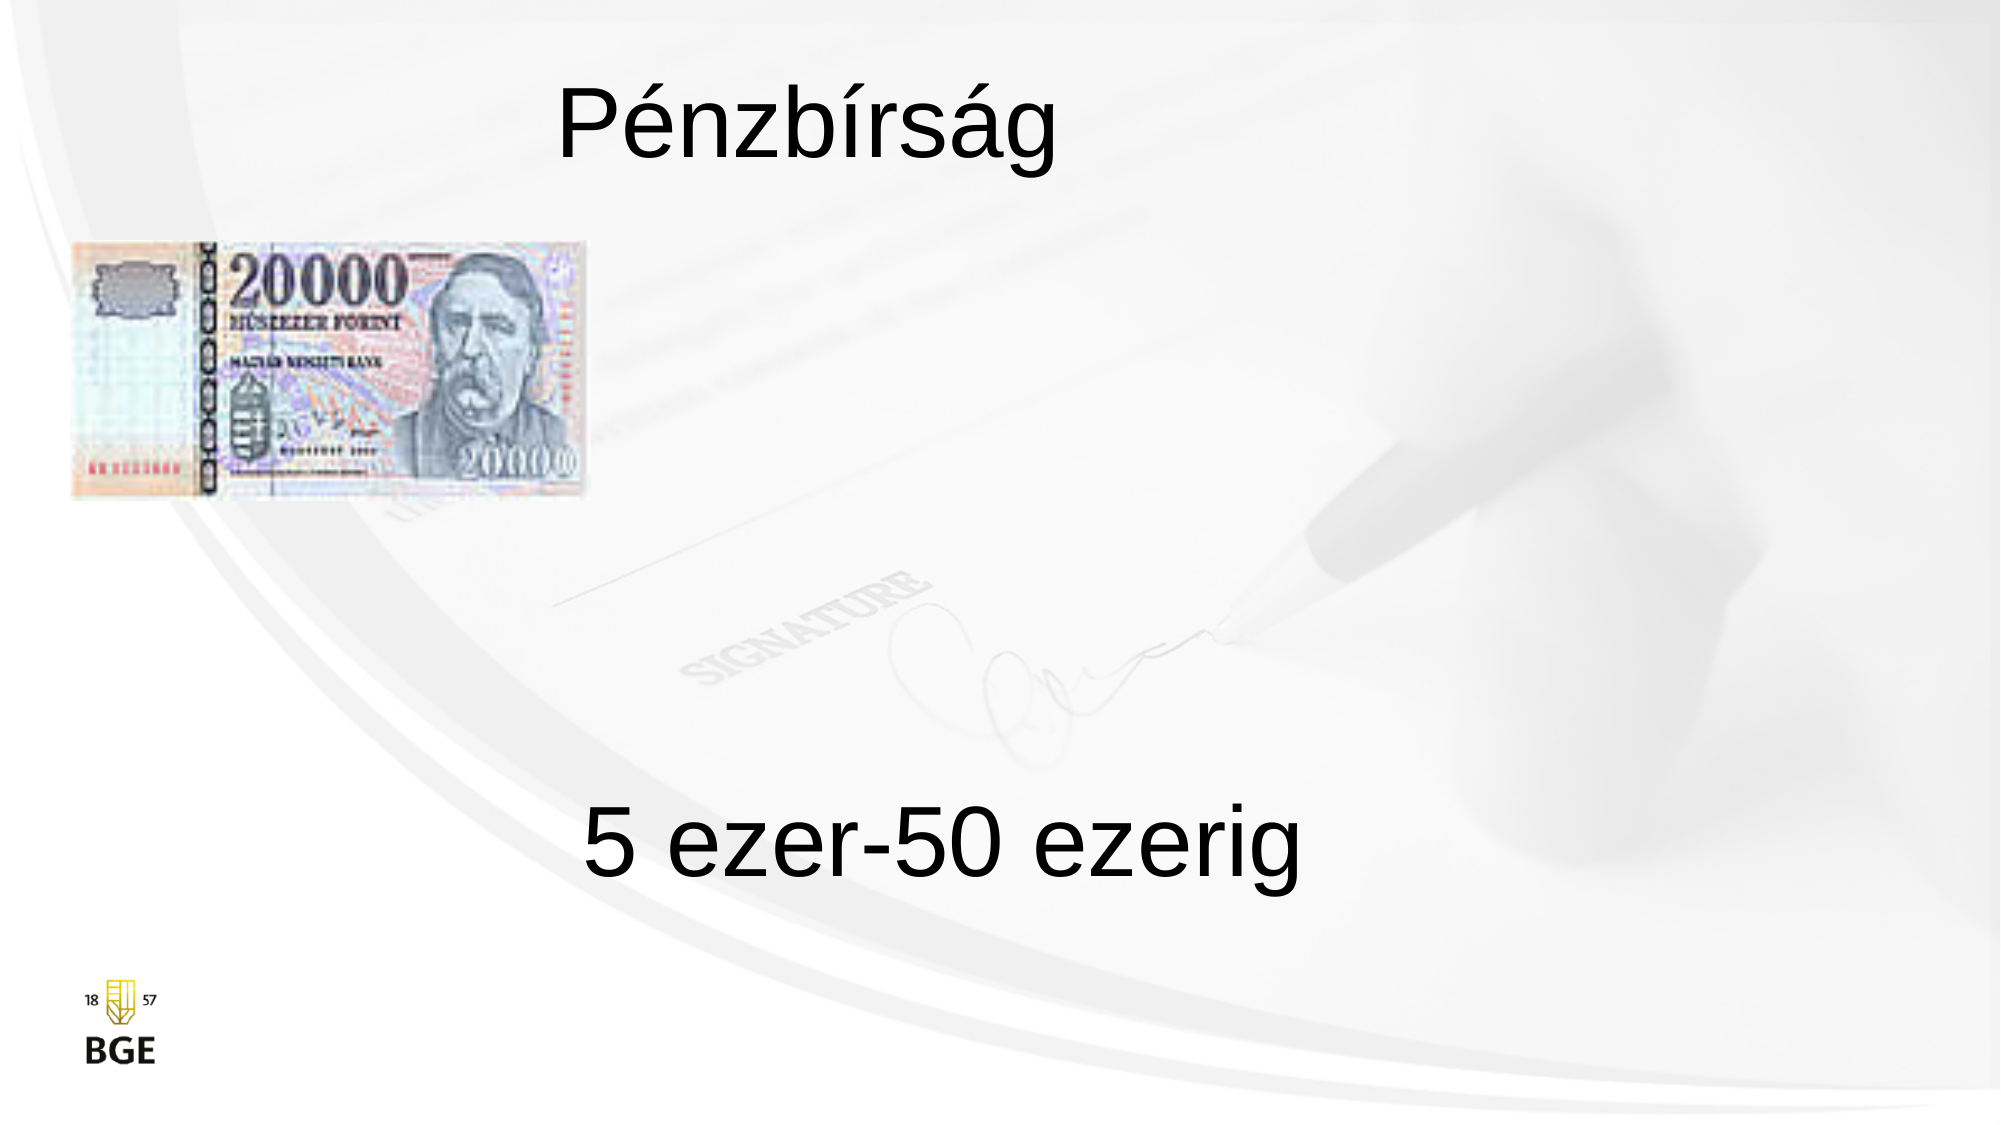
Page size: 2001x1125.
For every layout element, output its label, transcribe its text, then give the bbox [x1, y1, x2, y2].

text_box Pénzbírság 5 ezer-50 ezerig [174, 49, 1413, 285]
picture [0, 0, 2001, 1125]
